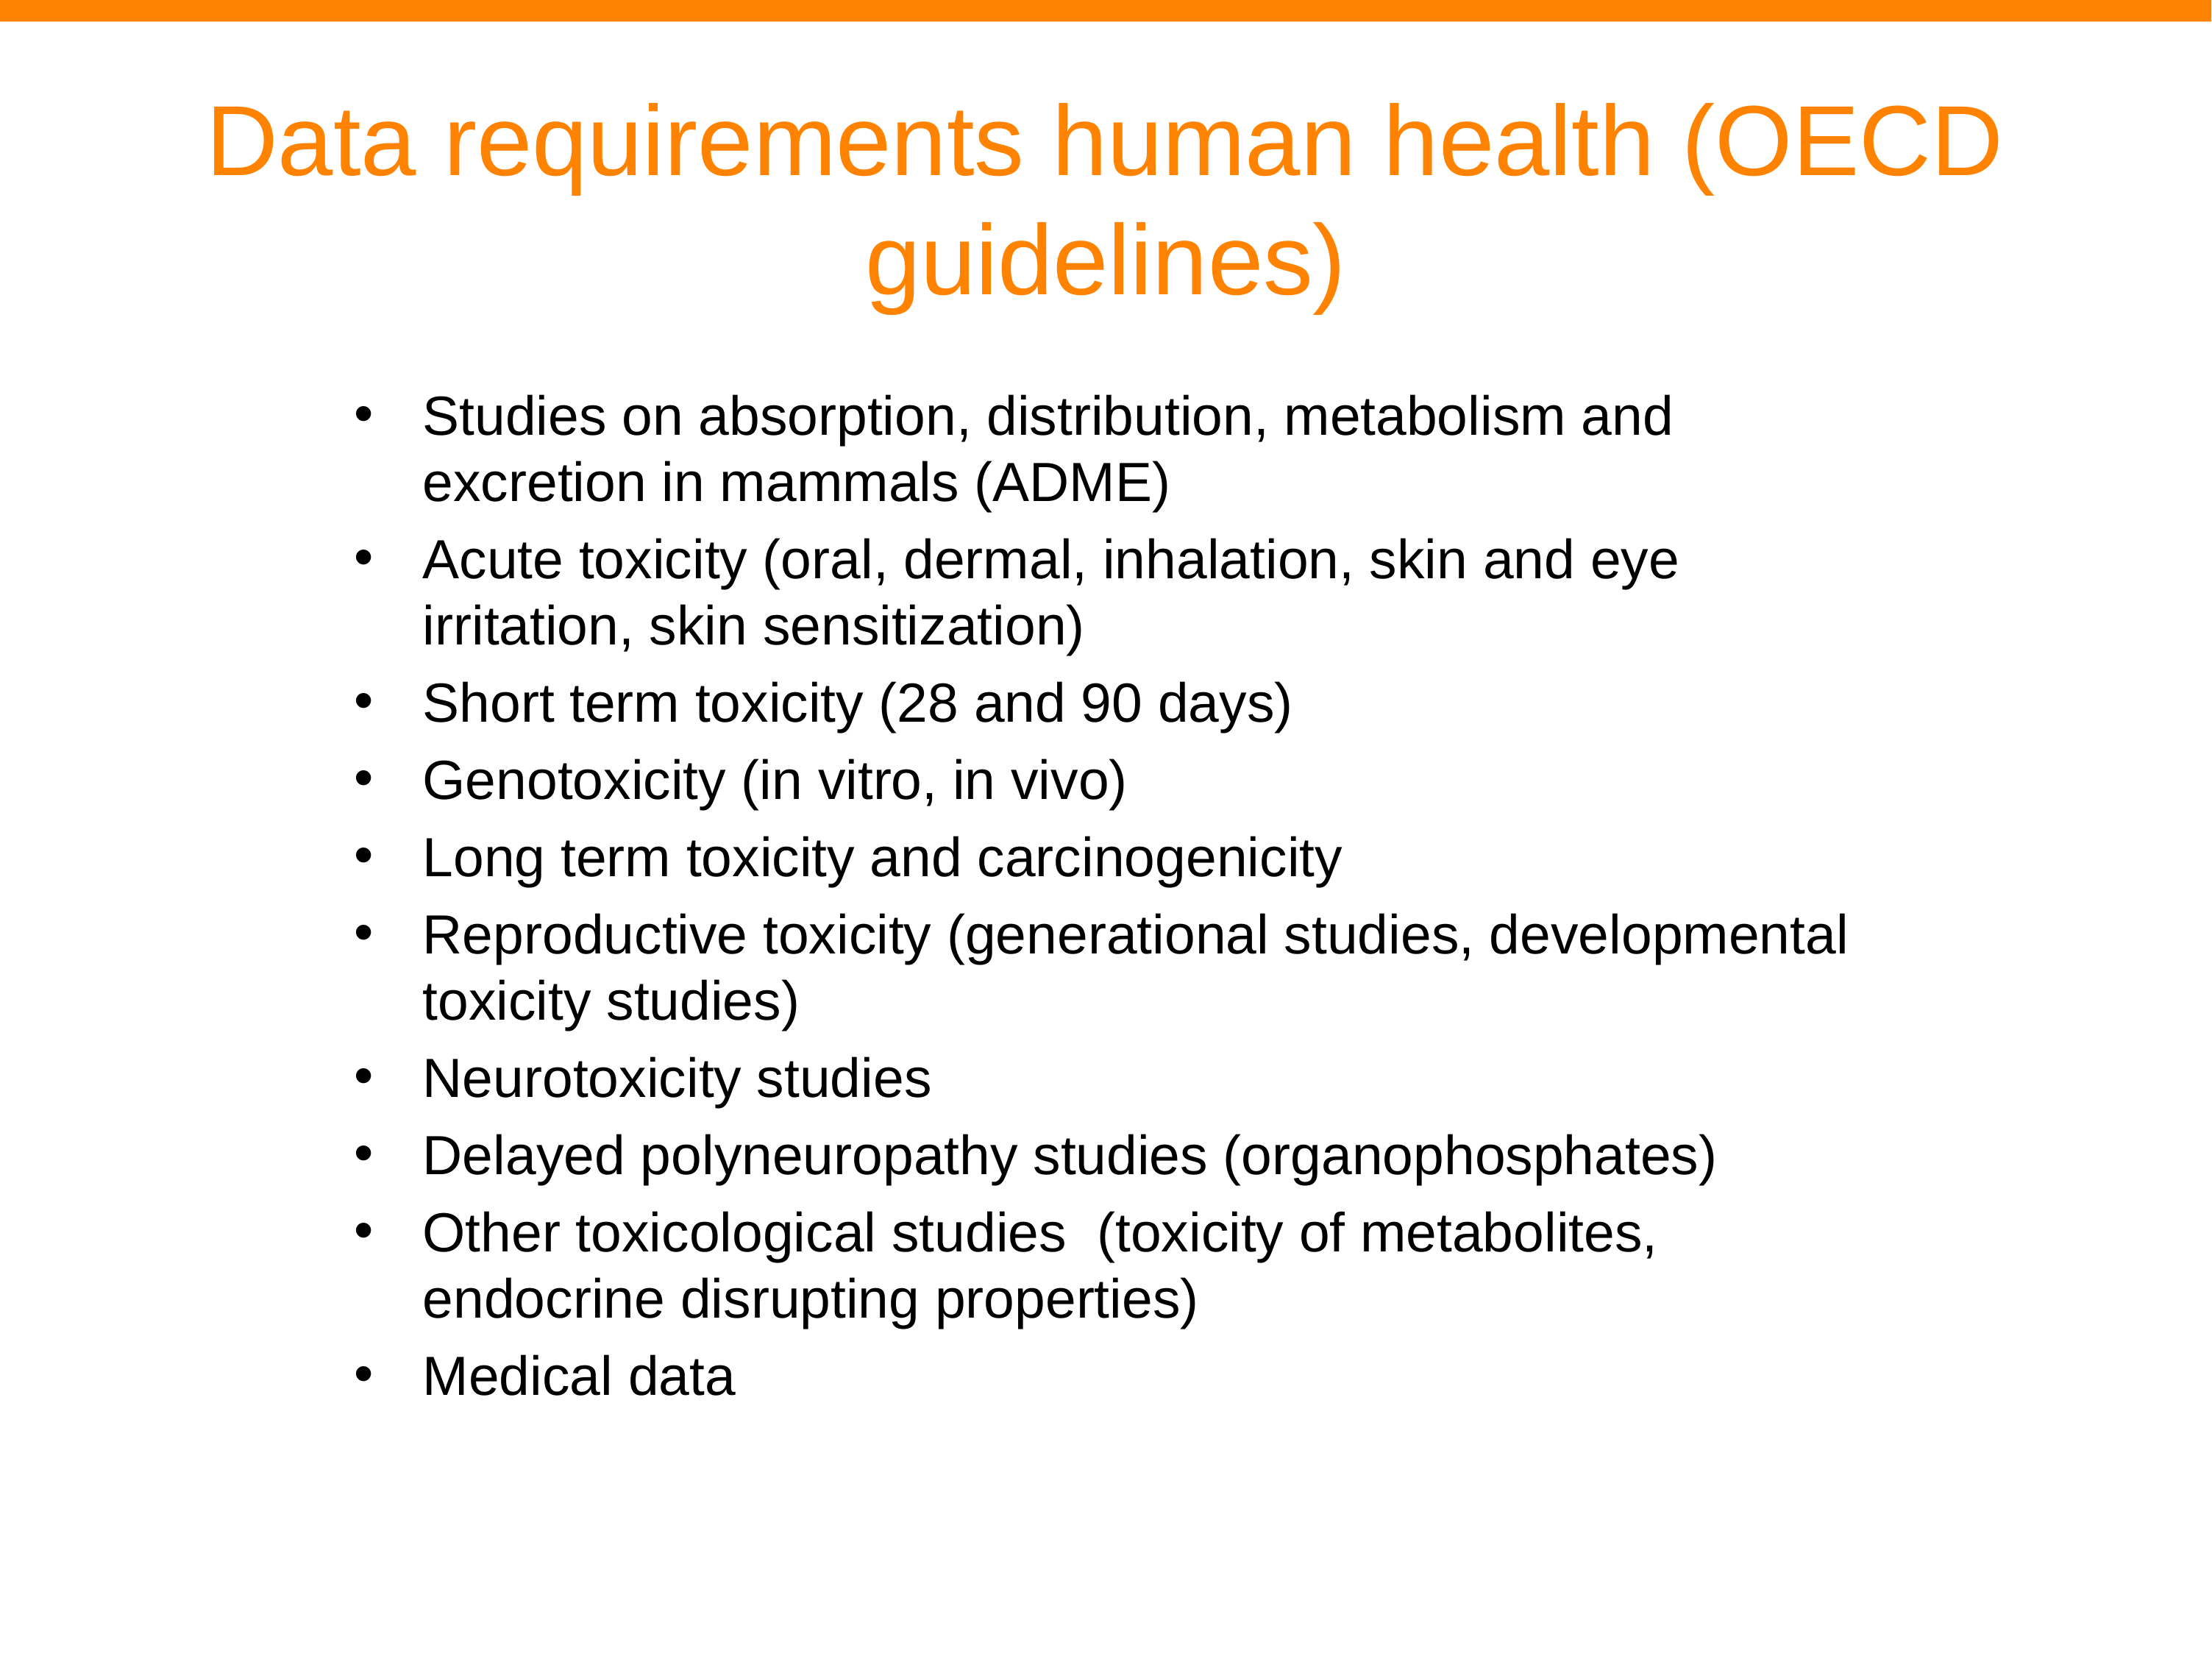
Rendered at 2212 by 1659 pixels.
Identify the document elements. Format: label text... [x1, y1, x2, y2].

subtitle Studies on absorption, distribution, metabolism and excretion in mammals (ADME) Acute toxicity (oral, dermal, inhalation, skin and eye irritation, skin sensitization) Short term toxicity (28 and 90 days) Genotoxicity (in vitro, in vivo) Long term toxicity and carcinogenicity Reproductive toxicity (generational studies, developmental toxicity studies) Neurotoxicity studies Delayed polyneuropathy studies (organophosphates) Other toxicological studies (toxicity of metabolites, endocrine disrupting properties) Medical data [331, 369, 1880, 1464]
title Data requirements human health (OECD guidelines) [166, 90, 2046, 299]
